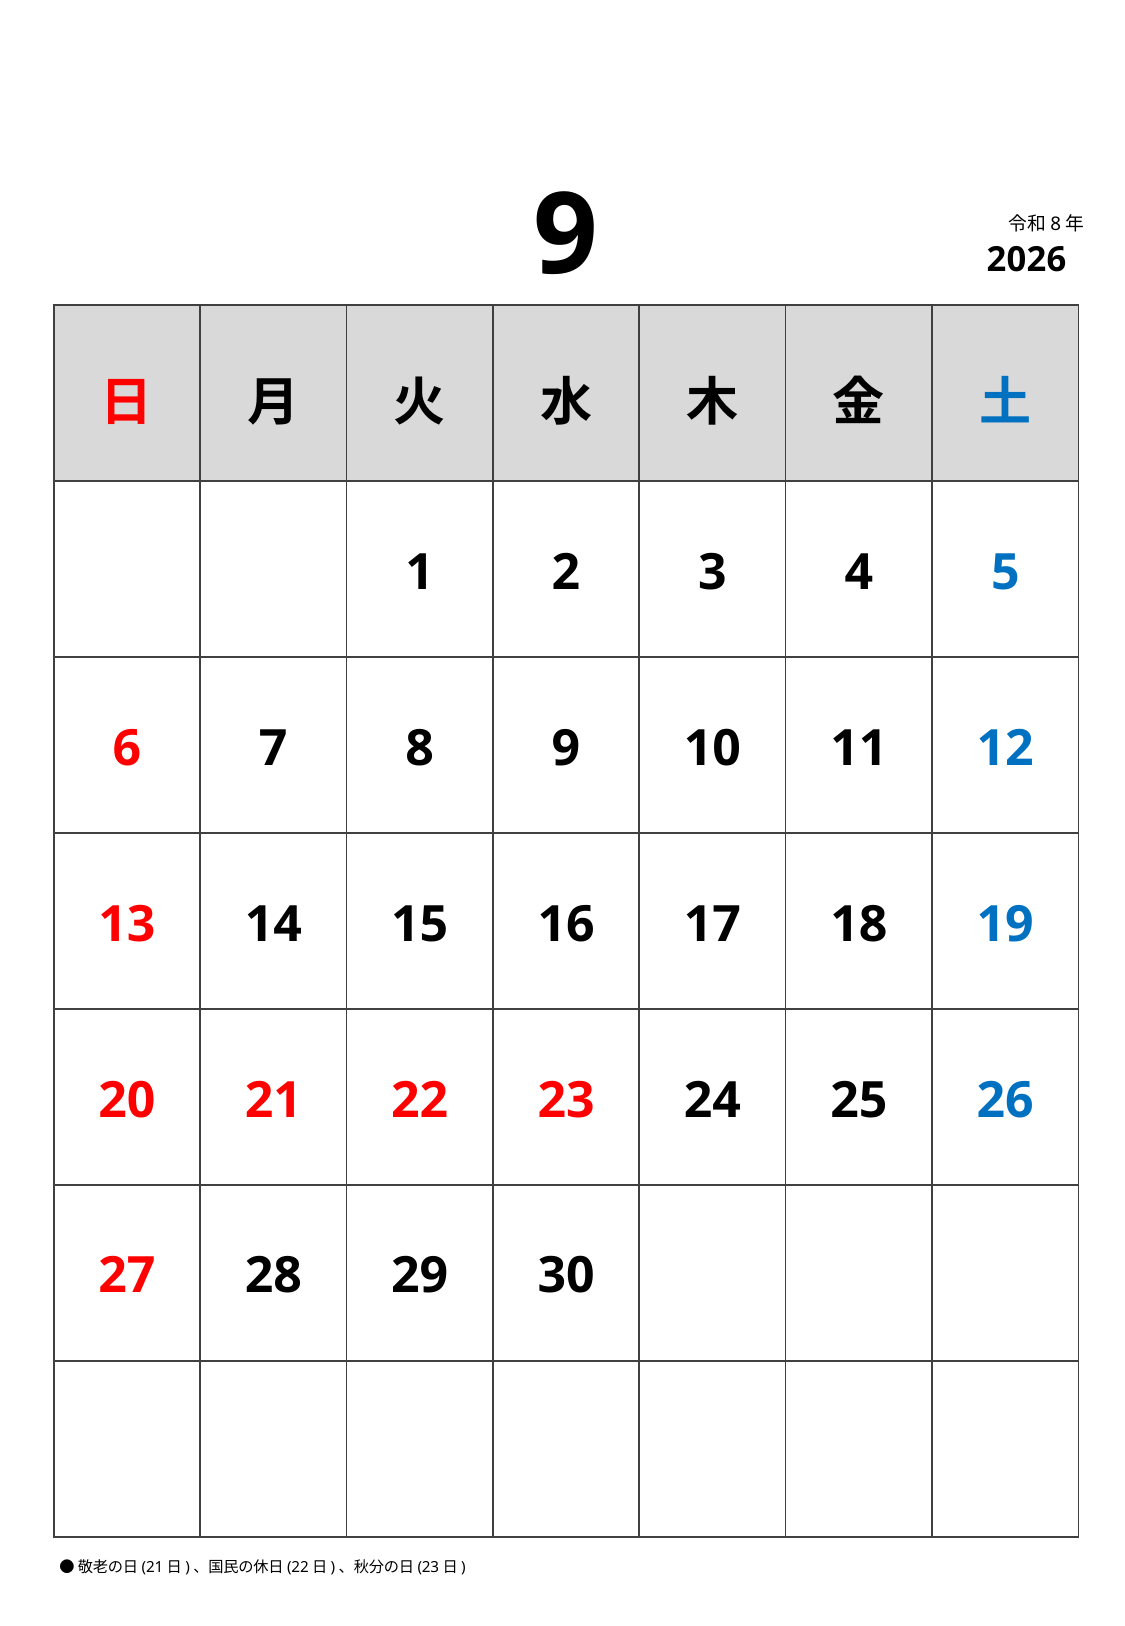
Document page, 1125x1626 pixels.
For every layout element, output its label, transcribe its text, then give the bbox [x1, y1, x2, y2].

table_cell 3 [640, 482, 785, 656]
table_cell 6 [55, 658, 199, 832]
table_cell 26 [933, 1010, 1078, 1184]
table_cell 1 [347, 482, 492, 656]
table_cell 27 [55, 1186, 199, 1360]
table_cell [55, 482, 199, 656]
table_cell 14 [201, 834, 346, 1008]
table_cell 12 [933, 658, 1078, 832]
table_cell 10 [640, 658, 785, 832]
table_cell [933, 1186, 1078, 1360]
table_cell 5 [933, 482, 1078, 656]
table_cell [933, 1362, 1078, 1536]
table_header 火 [347, 306, 492, 480]
table_header 水 [494, 306, 638, 480]
table_cell 13 [55, 834, 199, 1008]
text_box ●敬老の日(21日)、国民の休日(22日)、秋分の日(23日) [44, 1549, 481, 1583]
table_cell 2 [494, 482, 638, 656]
table_cell 4 [786, 482, 931, 656]
table_cell 15 [347, 834, 492, 1008]
table_cell [786, 1362, 931, 1536]
table_cell 24 [640, 1010, 785, 1184]
table_header 土 [933, 306, 1078, 480]
table_cell 23 [494, 1010, 638, 1184]
table_header 金 [786, 306, 931, 480]
table_cell [640, 1362, 785, 1536]
table_cell 18 [786, 834, 931, 1008]
table_cell [786, 1186, 931, 1360]
table_cell 28 [201, 1186, 346, 1360]
table_cell 19 [933, 834, 1078, 1008]
table_cell [201, 482, 346, 656]
table_header 日 [55, 306, 199, 480]
table_cell 16 [494, 834, 638, 1008]
text_box 令和8年 [993, 204, 1100, 242]
table_cell 7 [201, 658, 346, 832]
text_box 9 [518, 152, 614, 304]
table_cell 17 [640, 834, 785, 1008]
table_cell 25 [786, 1010, 931, 1184]
table_cell 8 [347, 658, 492, 832]
table_cell 29 [347, 1186, 492, 1360]
table_cell 9 [494, 658, 638, 832]
table_cell [347, 1362, 492, 1536]
table_cell 22 [347, 1010, 492, 1184]
table_cell 11 [786, 658, 931, 832]
table_header 月 [201, 306, 346, 480]
table_cell 30 [494, 1186, 638, 1360]
text_box 2026 [971, 229, 1082, 287]
table_cell [55, 1362, 199, 1536]
table_cell [494, 1362, 638, 1536]
table_header 木 [640, 306, 785, 480]
table_cell [201, 1362, 346, 1536]
table_cell 20 [55, 1010, 199, 1184]
table_cell [640, 1186, 785, 1360]
table_cell 21 [201, 1010, 346, 1184]
